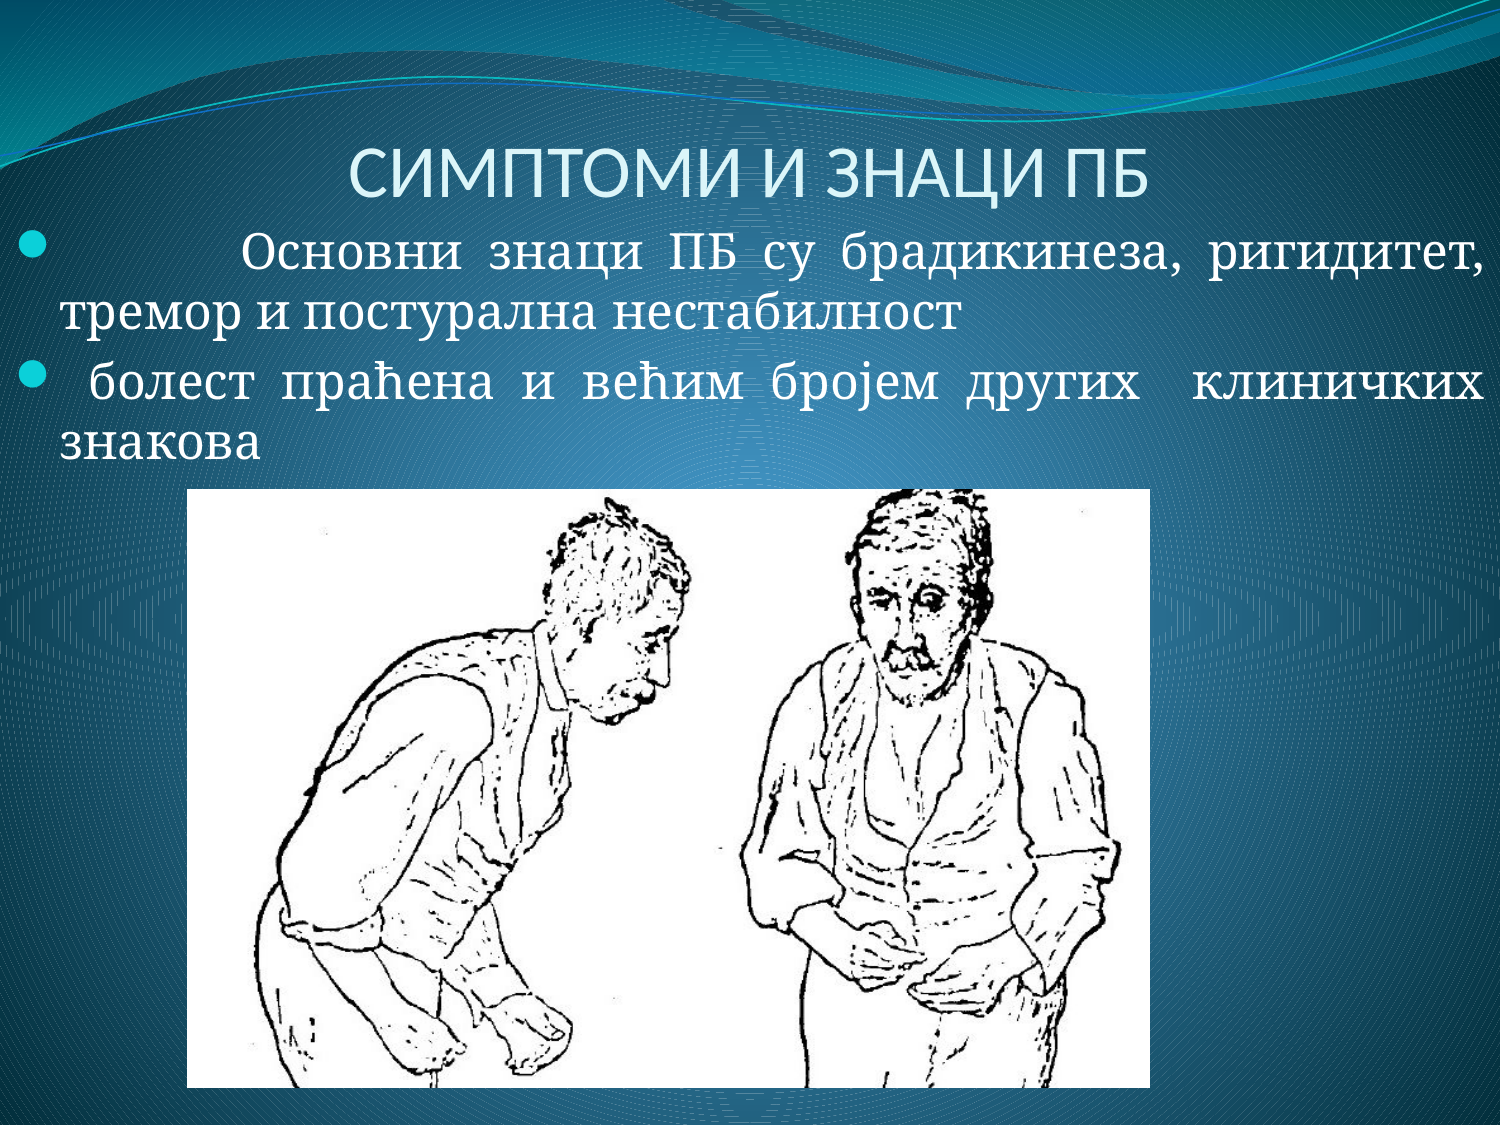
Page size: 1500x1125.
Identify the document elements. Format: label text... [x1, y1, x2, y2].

table_cell [1151, 491, 1157, 575]
title СИМПТОМИ И ЗНАЦИ ПБ [0, 115, 1500, 212]
table_cell [180, 490, 187, 575]
list Основни знаци ПБ су брадикинеза, ригидитет, тремор и постурална нестабилност болест праћена и већим бројем других клиничких знакова [0, 212, 1500, 575]
picture [187, 489, 1151, 1088]
